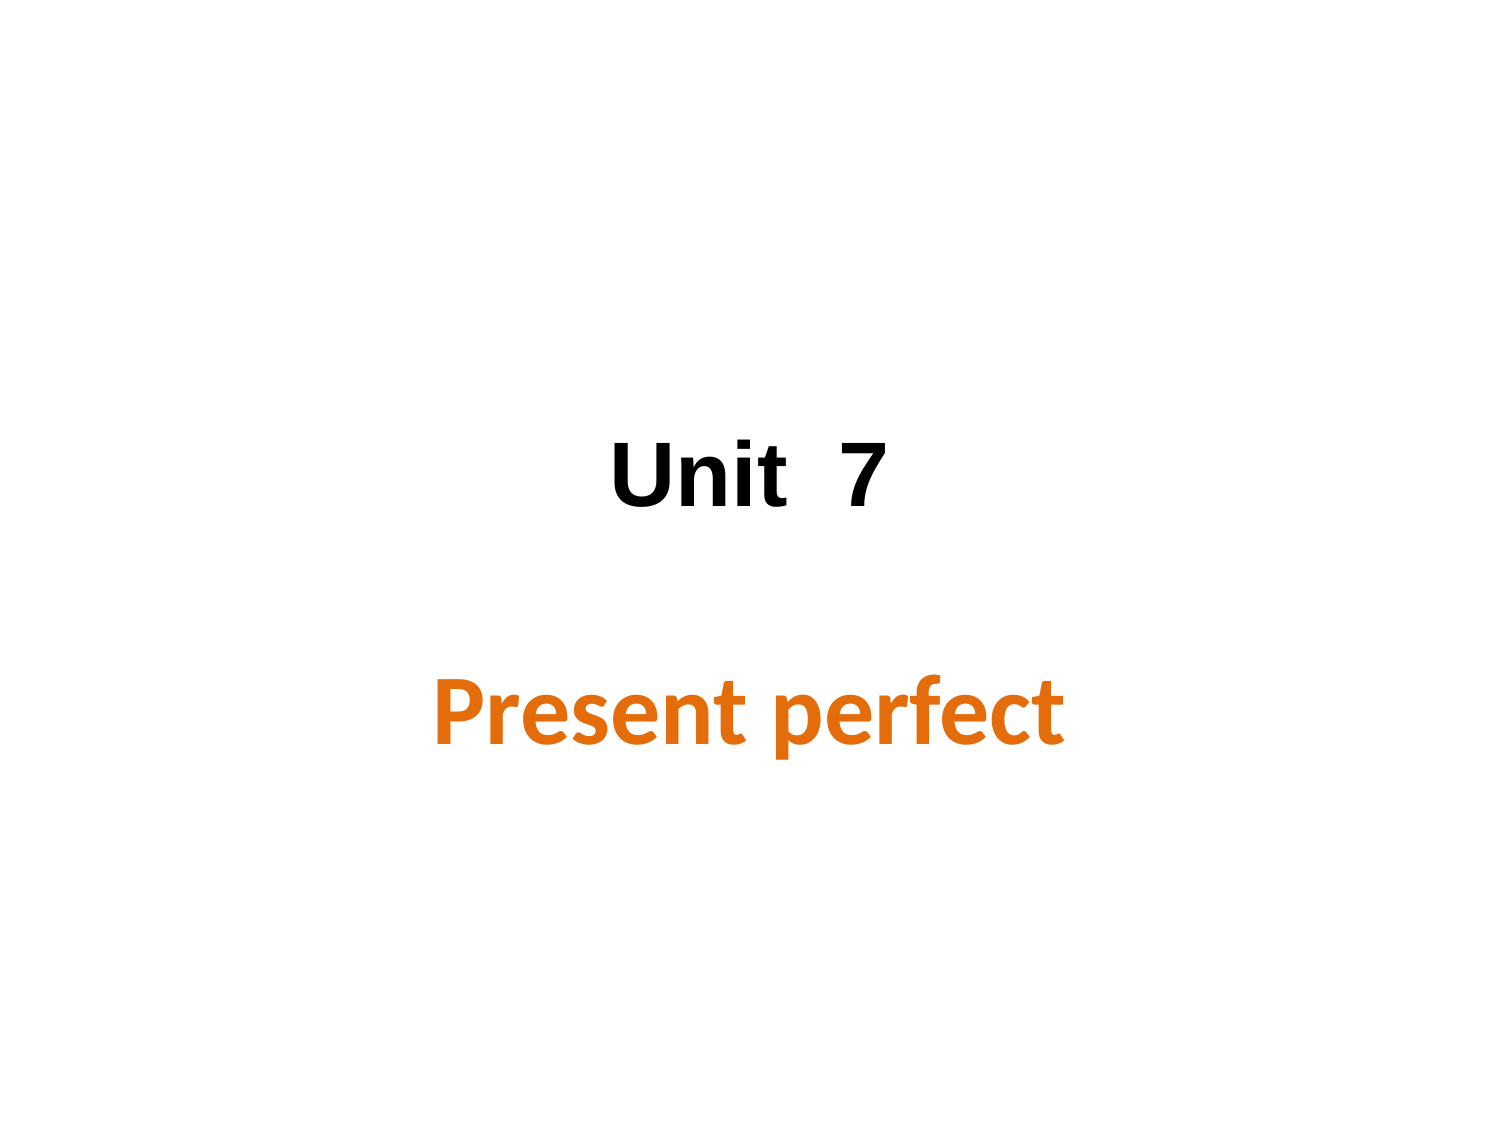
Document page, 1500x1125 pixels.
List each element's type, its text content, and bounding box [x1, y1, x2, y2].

title Unit 7 [112, 349, 1388, 591]
subtitle Present perfect [225, 637, 1275, 925]
